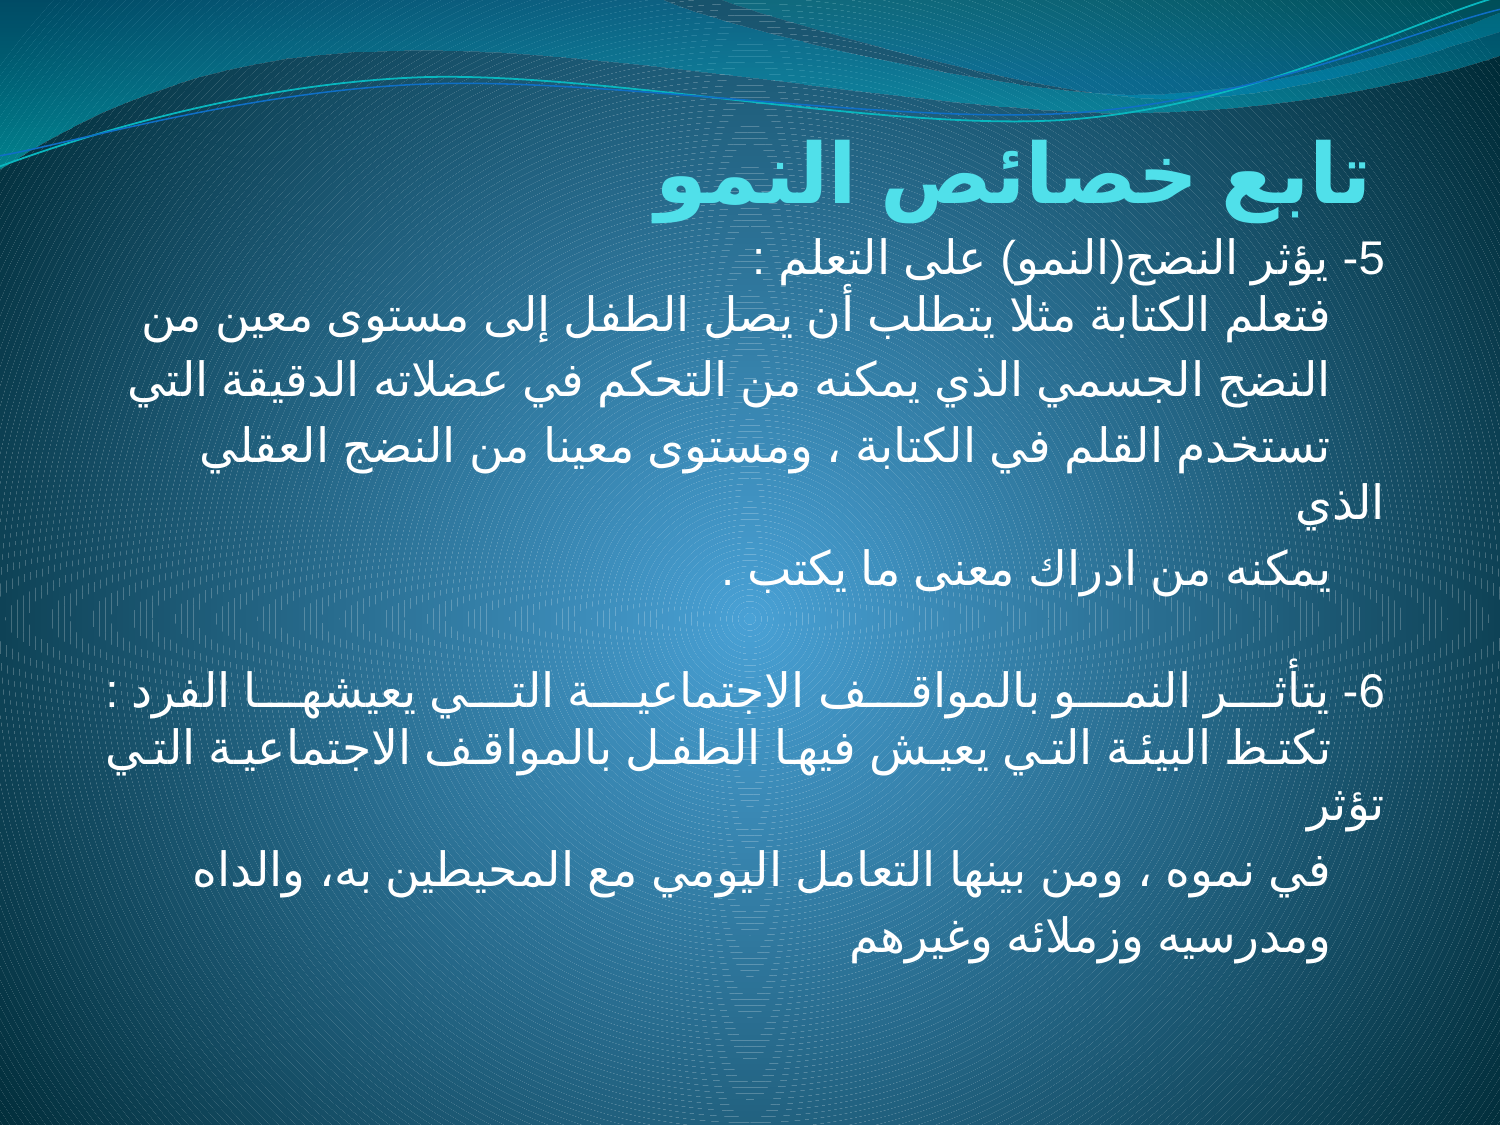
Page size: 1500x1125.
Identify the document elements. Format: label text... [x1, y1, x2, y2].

title تابع خصائص النمو [87, 42, 1376, 220]
subtitle 5- يؤثر النضج(النمو) على التعلم : فتعلم الكتابة مثلا يتطلب أن يصل الطفل إلى مستوى معين من النضج الجسمي الذي يمكنه من التحكم في عضلاته الدقيقة التي تستخدم القلم في الكتابة ، ومستوى معينا من النضج العقلي الذي يمكنه من ادراك معنى ما يكتب . 6- يتأثر النمو بالمواقف الاجتماعية التي يعيشها الفرد : تكتظ البيئة التي يعيش فيها الطفل بالمواقف الاجتماعية التي تؤثر في نموه ، ومن بينها التعامل اليومي مع المحيطين به، والداه ومدرسيه وزملائه وغيرهم [99, 219, 1388, 1059]
